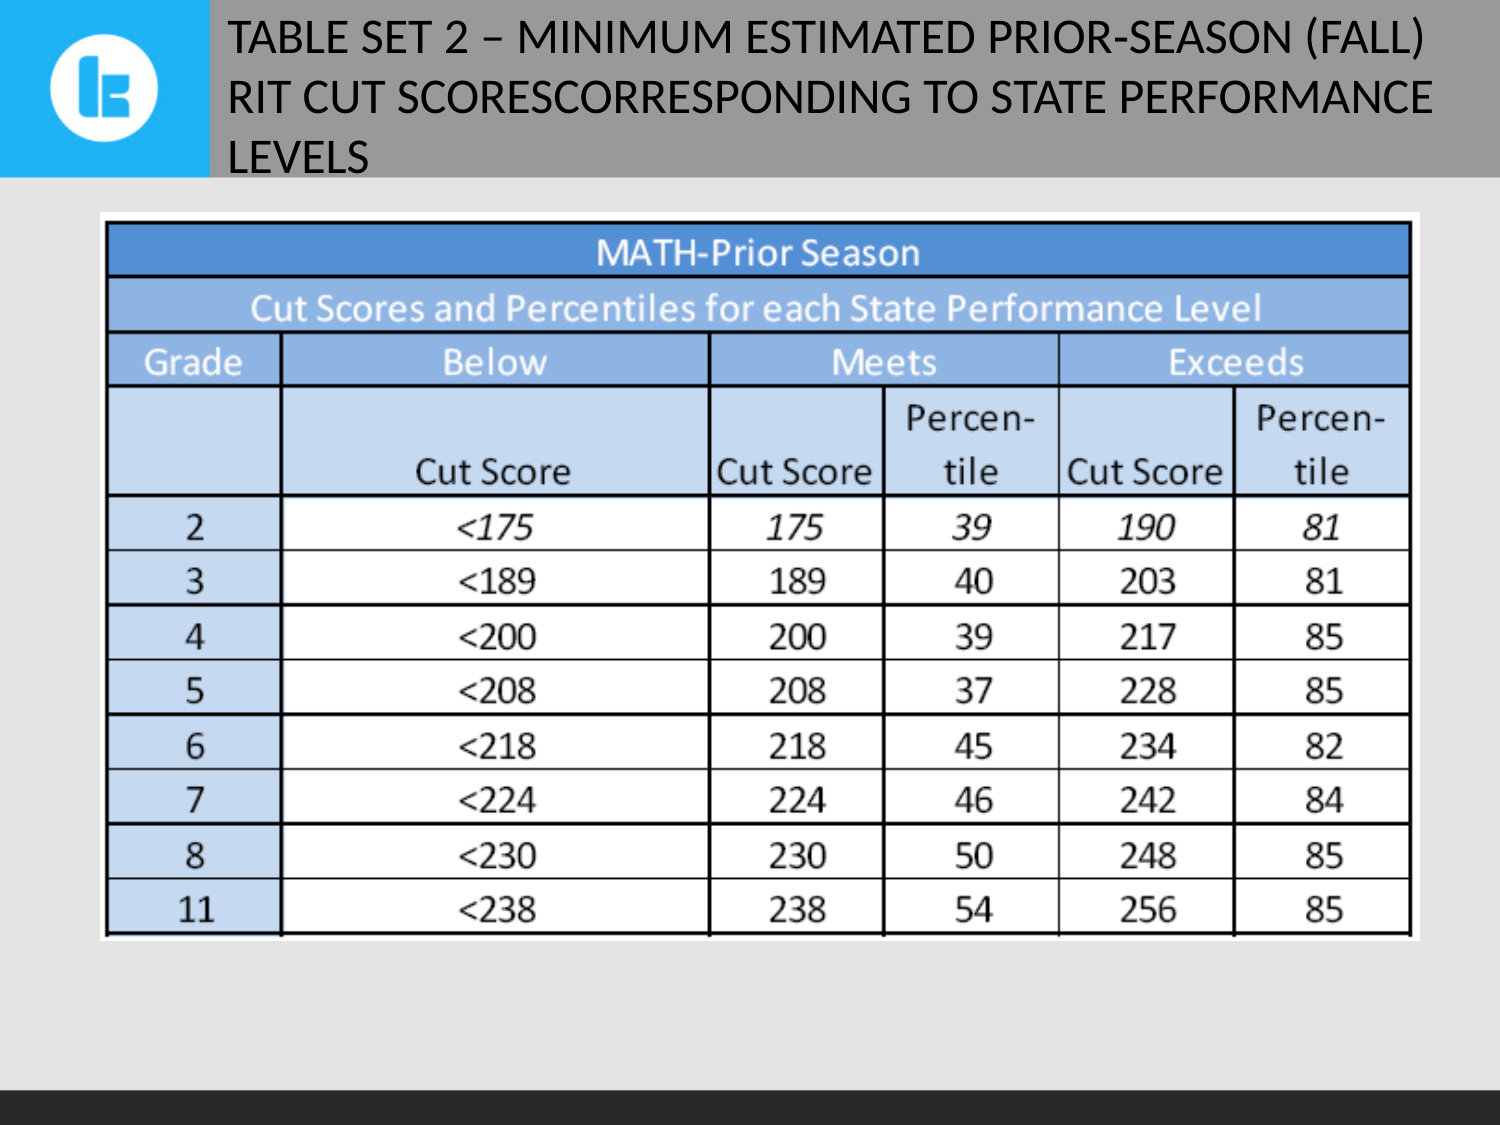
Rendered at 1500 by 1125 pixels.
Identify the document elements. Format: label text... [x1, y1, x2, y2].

picture [0, 0, 1500, 1125]
title TABLE SET 2 – MINIMUM ESTIMATED PRIOR‐SEASON (FALL) RIT CUT SCORESCORRESPONDING TO STATE PERFORMANCE LEVELS [212, 0, 1500, 188]
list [99, 212, 1420, 941]
